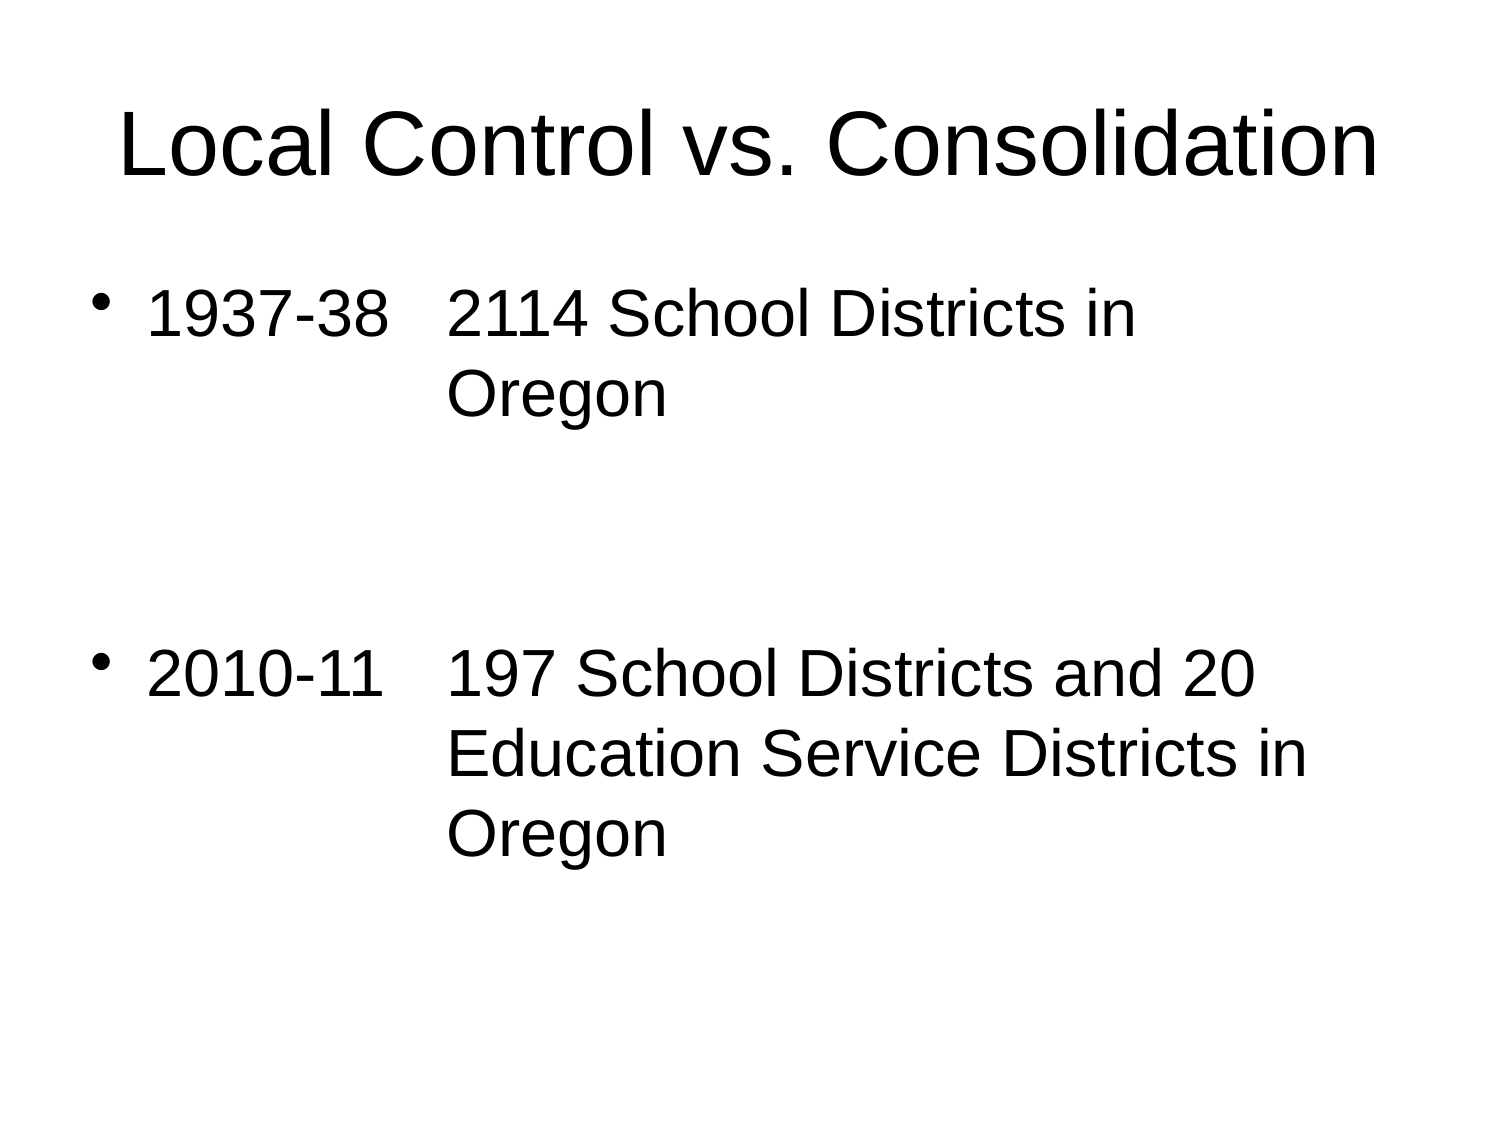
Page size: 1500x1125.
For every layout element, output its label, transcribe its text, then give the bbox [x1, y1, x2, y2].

list 1937-38 2114 School Districts in Oregon 2010-11 197 School Districts and 20 Education Service Districts in Oregon [74, 262, 1426, 1006]
title Local Control vs. Consolidation [74, 44, 1426, 233]
